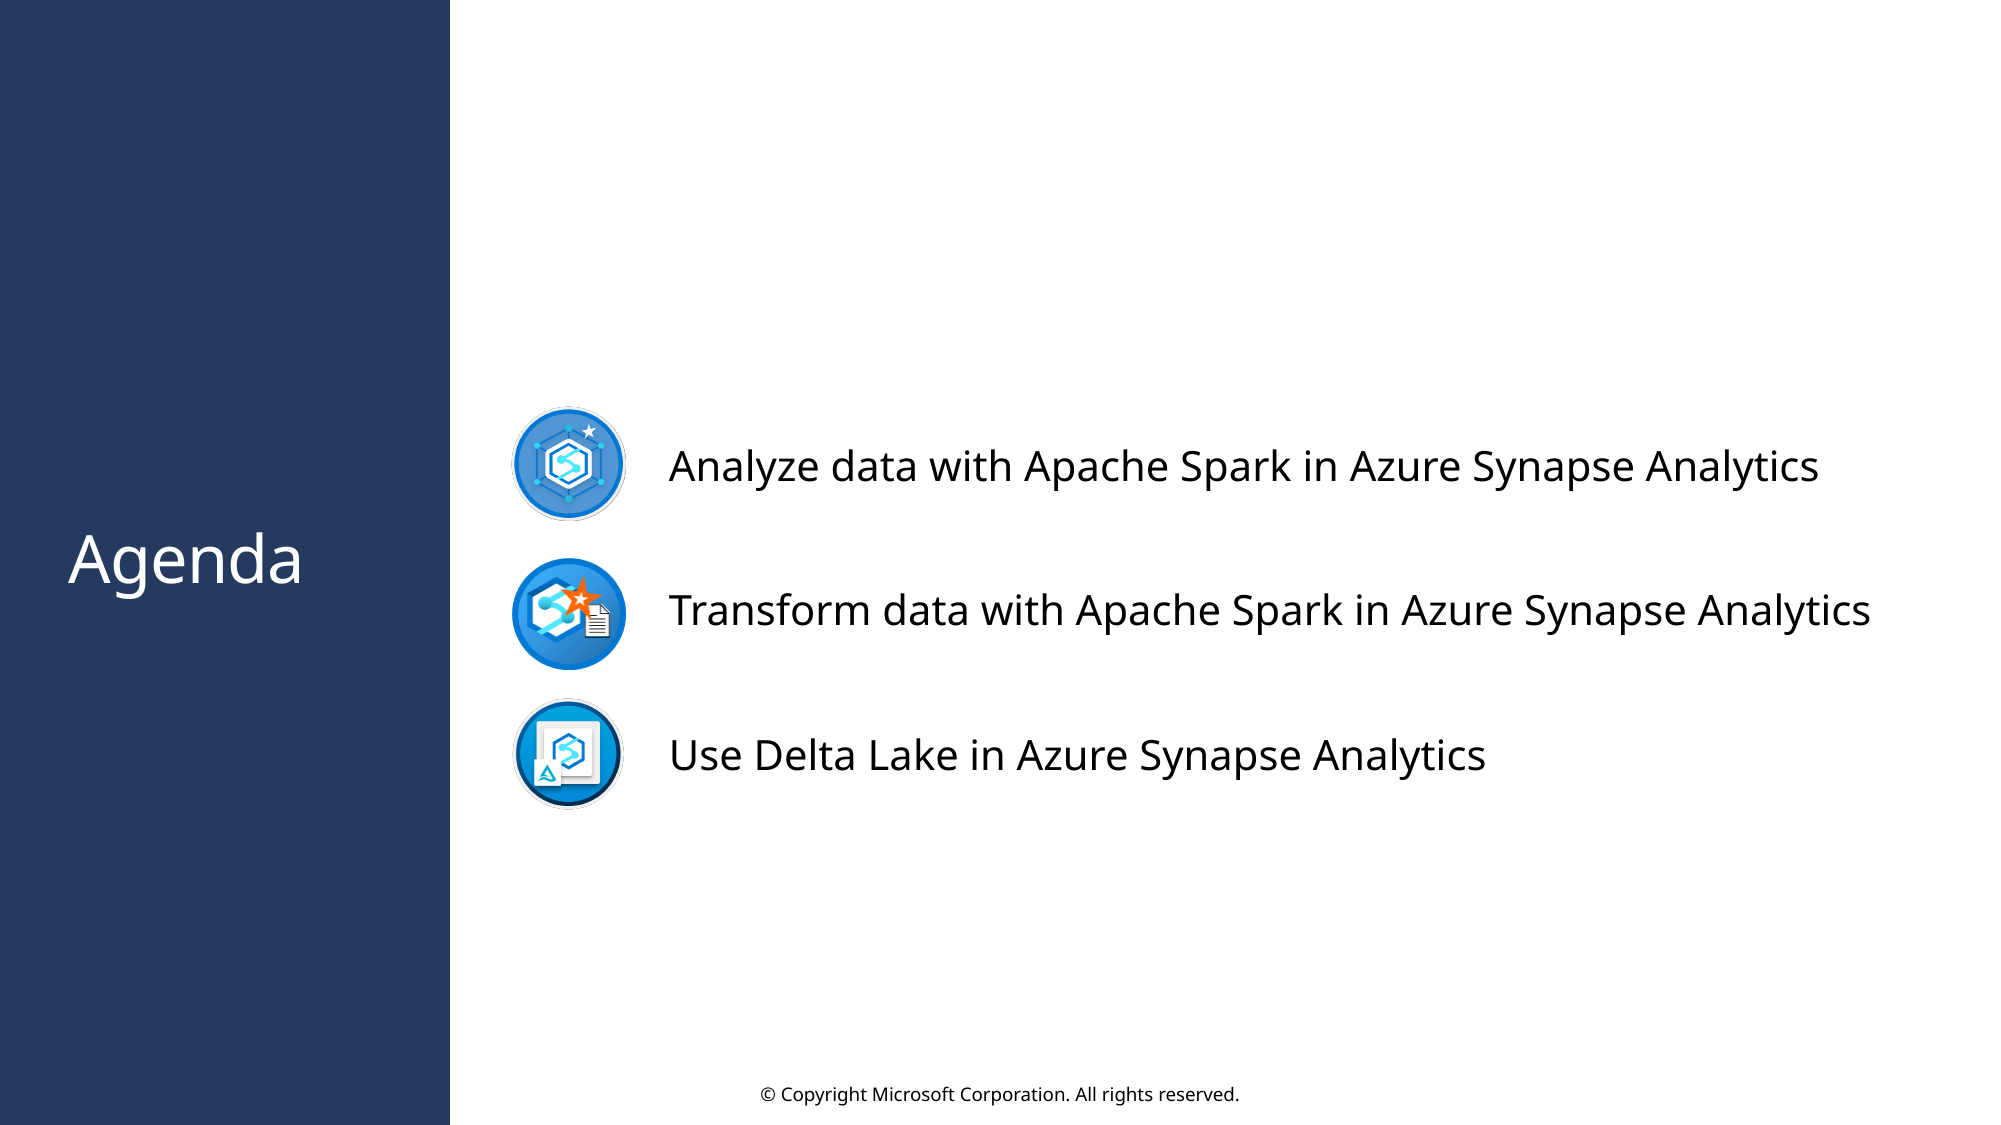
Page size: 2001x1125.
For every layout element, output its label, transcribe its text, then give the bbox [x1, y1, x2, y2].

picture [510, 406, 626, 521]
picture [510, 695, 626, 811]
title Agenda [68, 506, 391, 619]
list Analyze data with Apache Spark in Azure Synapse Analytics [669, 364, 1932, 508]
list Transform data with Apache Spark in Azure Synapse Analytics [669, 508, 1932, 652]
text_box Use Delta Lake in Azure Synapse Analytics [669, 652, 1932, 854]
picture [511, 557, 626, 671]
